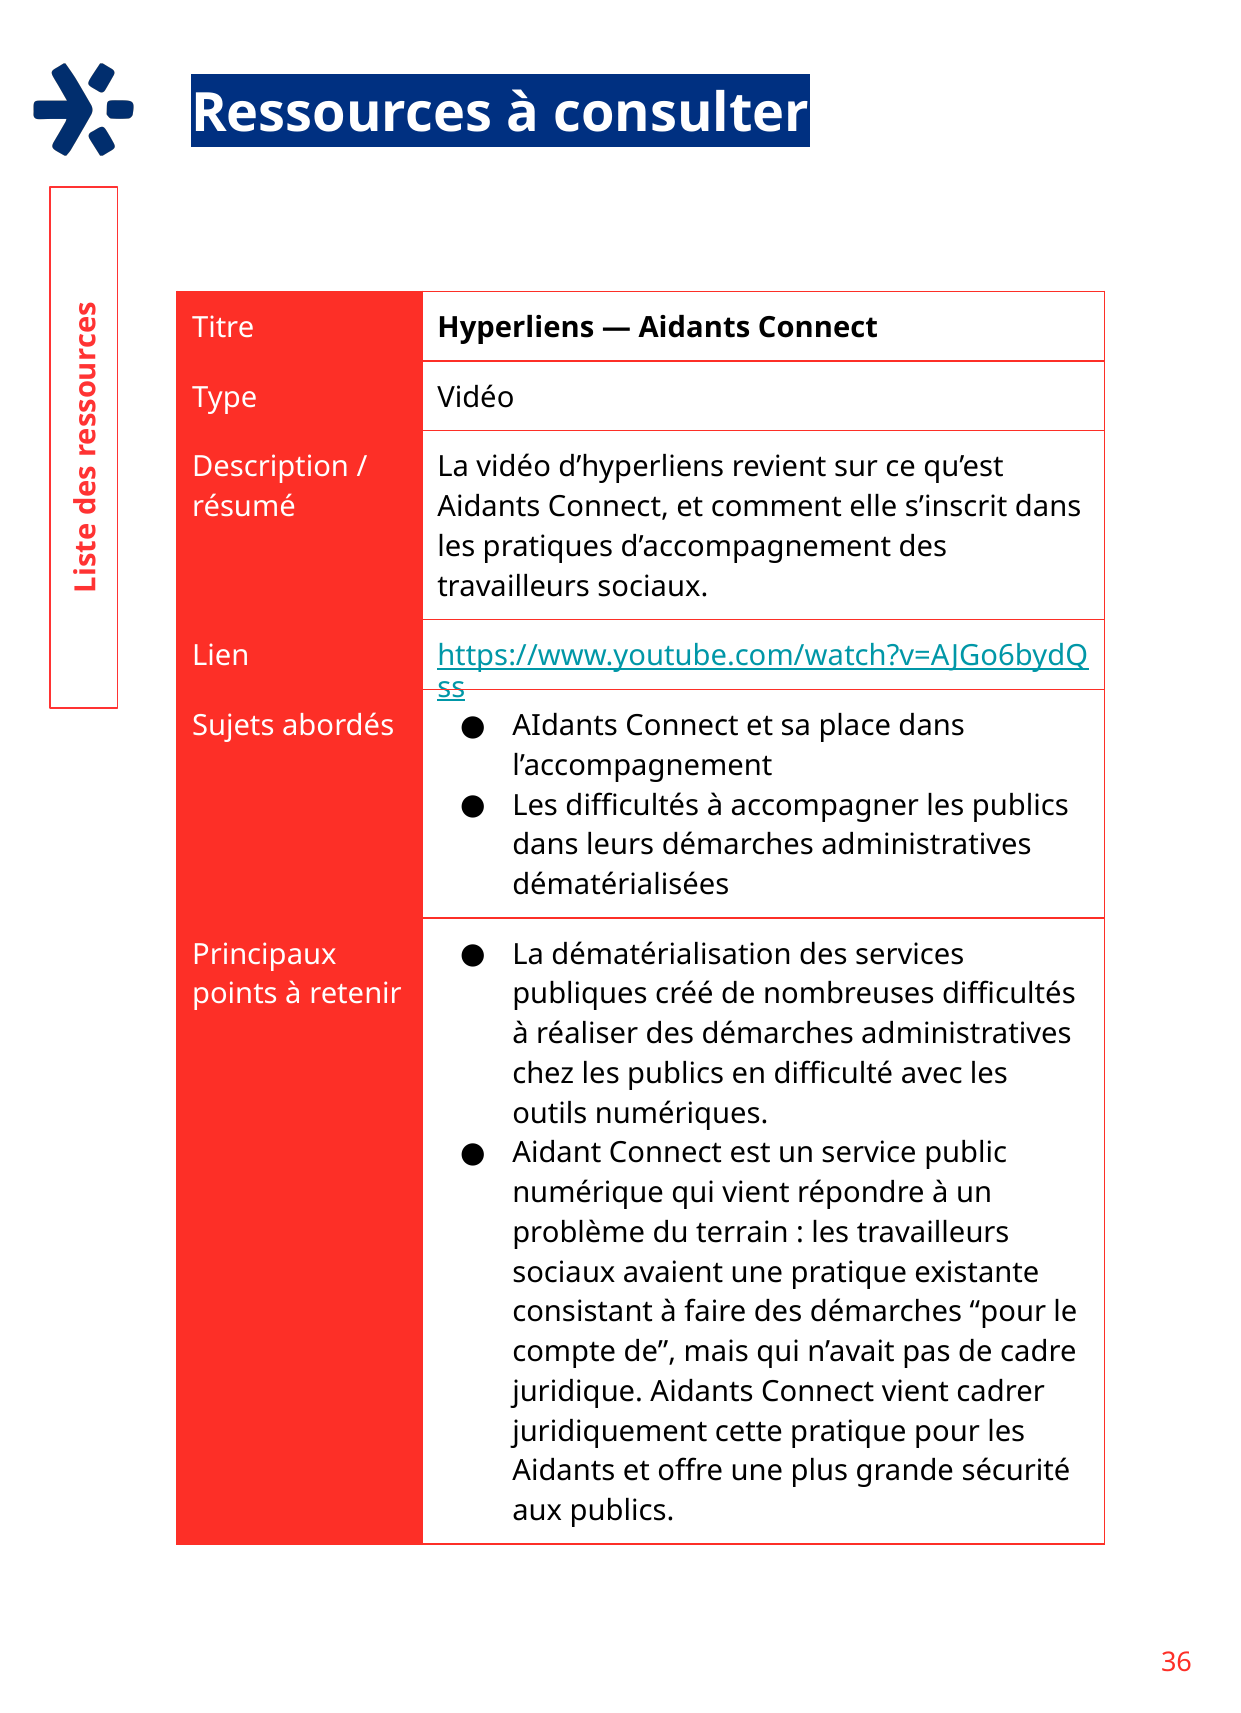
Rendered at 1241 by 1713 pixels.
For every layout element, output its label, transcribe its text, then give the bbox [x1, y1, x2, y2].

table_cell Type [178, 362, 422, 430]
table_cell Sujets abordés [178, 690, 422, 917]
table_header Hyperliens — Aidants Connect [423, 292, 1104, 360]
table_cell La dématérialisation des services publiques créé de nombreuses difficultés à réaliser des démarches administratives chez les publics en difficulté avec les outils numériques. Aidant Connect est un service public numérique qui vient répondre à un problème du terrain : les travailleurs sociaux avaient une pratique existante consistant à faire des démarches “pour le compte de”, mais qui n’avait pas de cadre juridique. Aidants Connect vient cadrer juridiquement cette pratique pour les Aidants et offre une plus grande sécurité aux publics. [423, 919, 1104, 1543]
text_box Liste des ressources [49, 187, 118, 709]
table_cell La vidéo d’hyperliens revient sur ce qu’est Aidants Connect, et comment elle s’inscrit dans les pratiques d’accompagnement des travailleurs sociaux. [423, 431, 1104, 619]
table_cell Lien [178, 620, 422, 689]
table_cell Principaux points à retenir [178, 919, 422, 1543]
table_cell Description / résumé [178, 431, 422, 619]
table_cell AIdants Connect et sa place dans l’accompagnement Les difficultés à accompagner les publics dans leurs démarches administratives dématérialisées [423, 690, 1104, 917]
table_cell https://www.youtube.com/watch?v=AJGo6bydQss [423, 620, 1104, 689]
slide_number ‹#› [1136, 1621, 1211, 1705]
table_header Titre [178, 292, 422, 360]
picture [32, 61, 135, 157]
text_box Ressources à consulter [185, 71, 1241, 148]
table_cell Vidéo [423, 362, 1104, 430]
